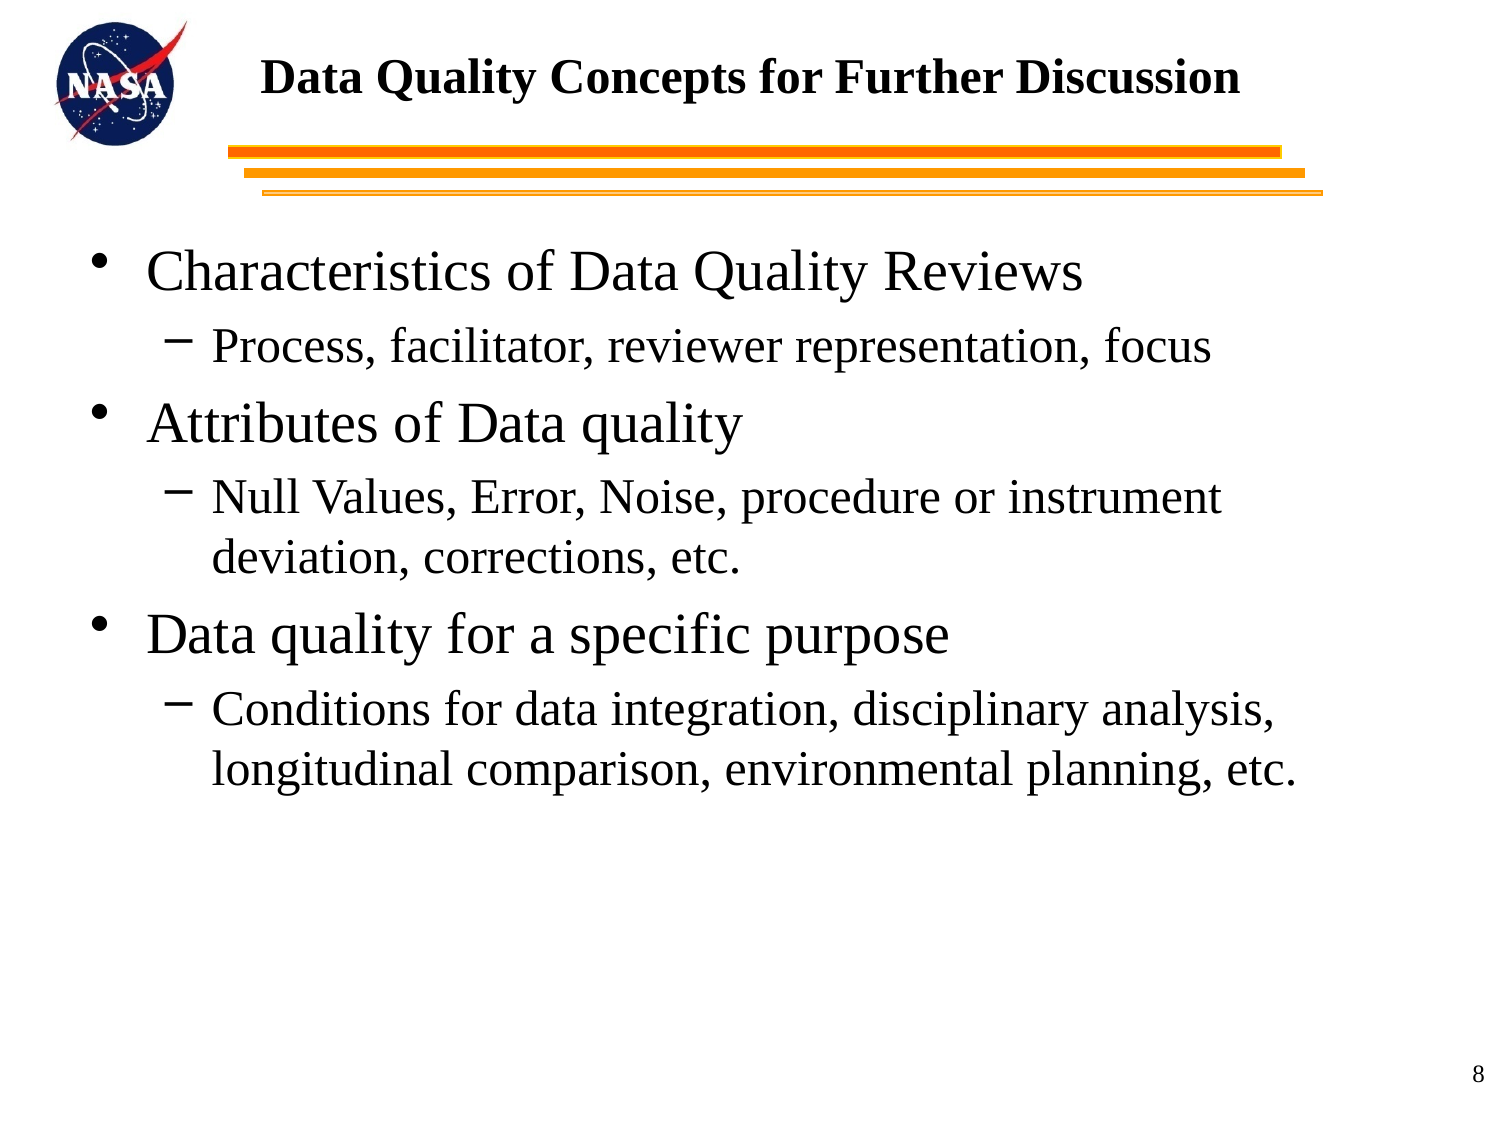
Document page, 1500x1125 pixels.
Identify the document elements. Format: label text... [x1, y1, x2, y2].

slide_number 8 [1187, 1049, 1500, 1125]
picture [0, 0, 228, 160]
list Characteristics of Data Quality Reviews Process, facilitator, reviewer representation, focus Attributes of Data quality Null Values, Error, Noise, procedure or instrument deviation, corrections, etc. Data quality for a specific purpose Conditions for data integration, disciplinary analysis, longitudinal comparison, environmental planning, etc. [75, 224, 1425, 856]
title Data Quality Concepts for Further Discussion [209, 42, 1292, 112]
